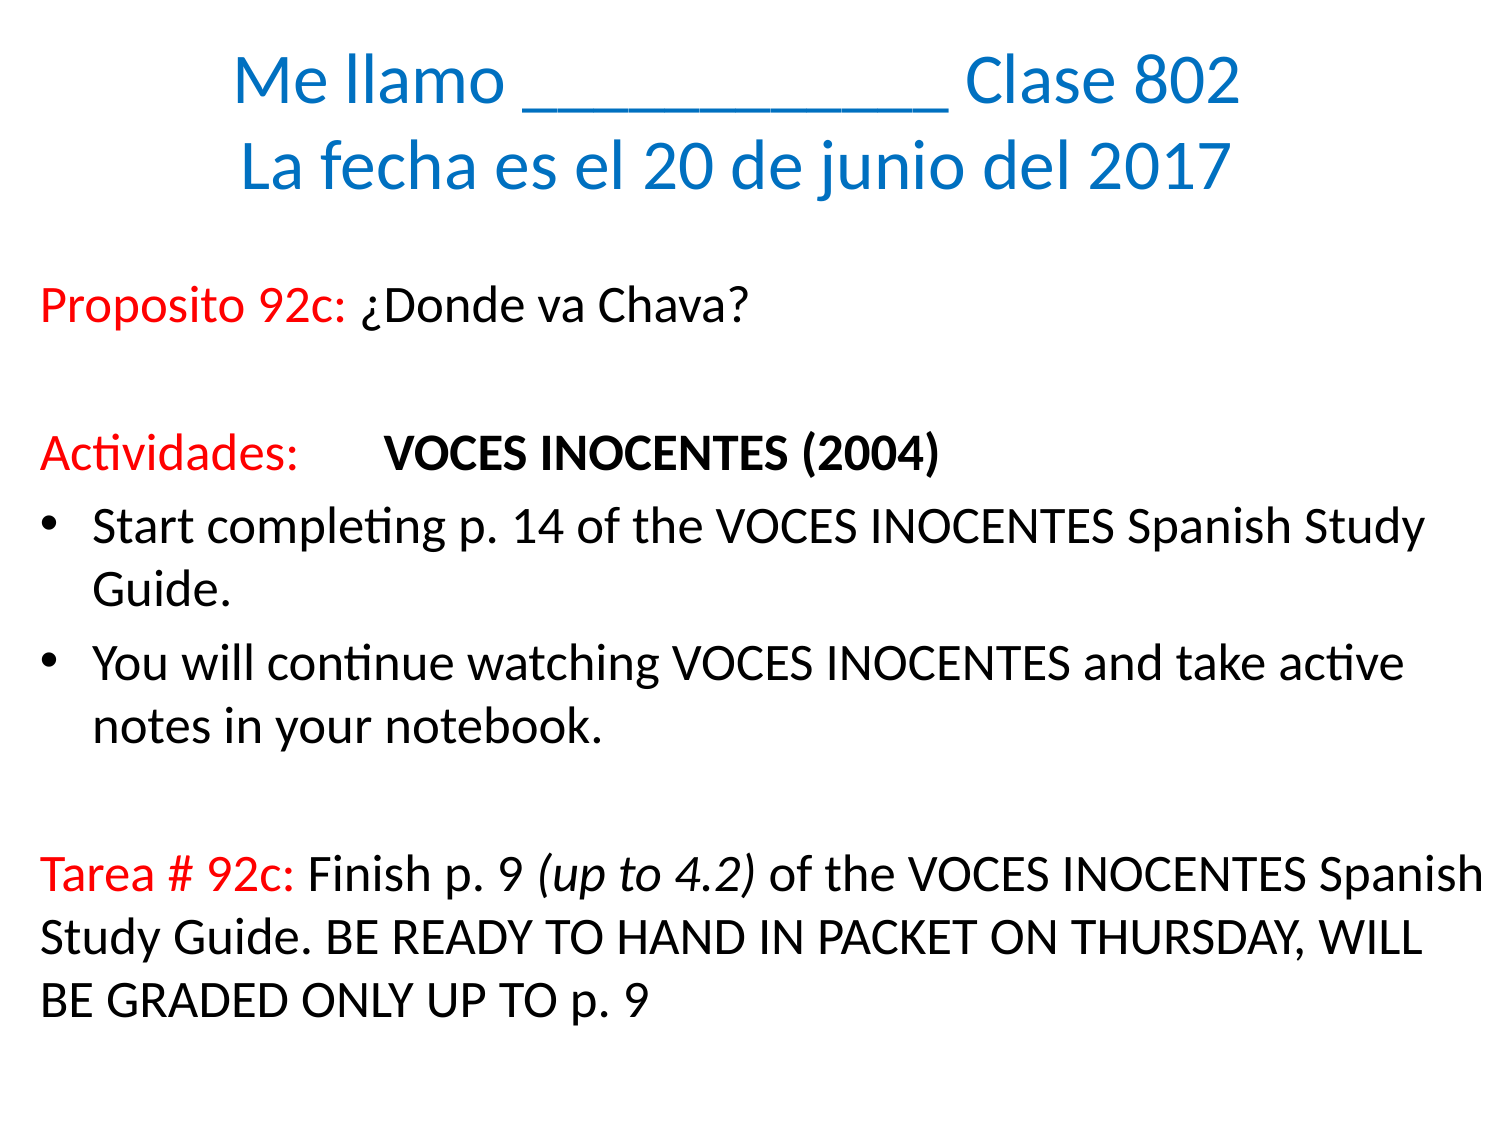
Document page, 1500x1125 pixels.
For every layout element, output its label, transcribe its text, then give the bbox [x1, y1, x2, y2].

text_box Me llamo ____________ Clase 802 La fecha es el 20 de junio del 2017 [62, 24, 1413, 213]
text_box Proposito 92c: ¿Donde va Chava? Actividades: VOCES INOCENTES (2004) Start completing p. 14 of the VOCES INOCENTES Spanish Study Guide. You will continue watching VOCES INOCENTES and take active notes in your notebook. Tarea # 92c: Finish p. 9 (up to 4.2) of the VOCES INOCENTES Spanish Study Guide. BE READY TO HAND IN PACKET ON THURSDAY, WILL BE GRADED ONLY UP TO p. 9 [24, 262, 1500, 1113]
